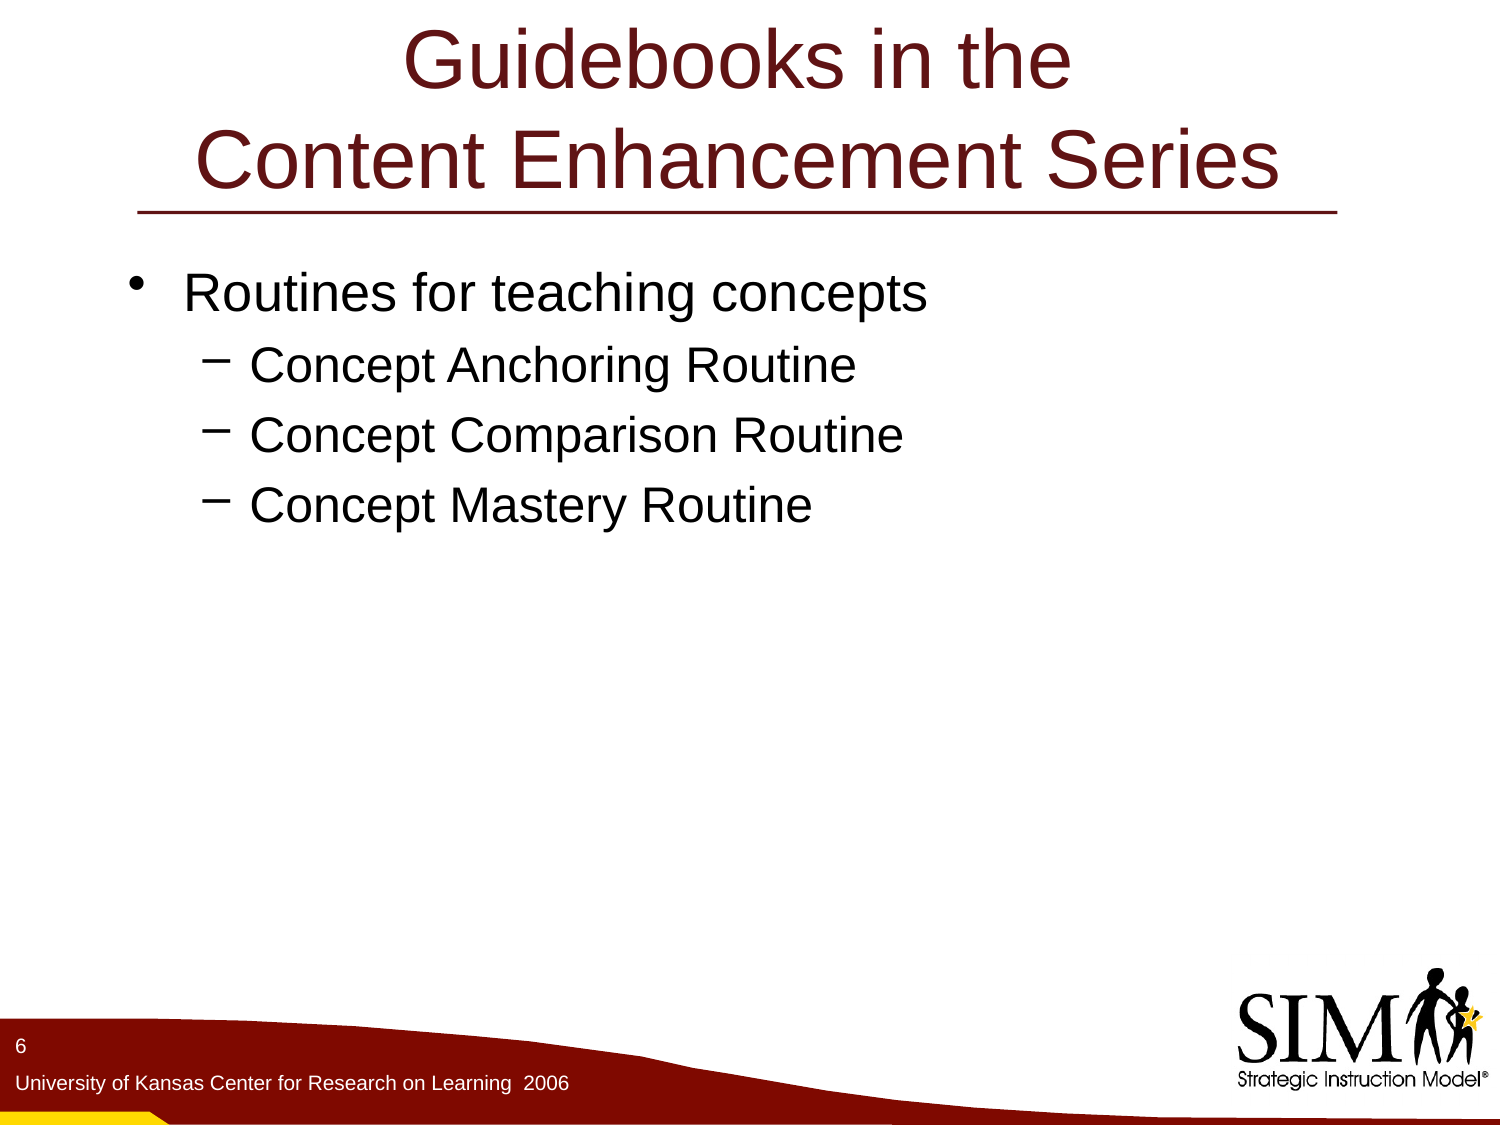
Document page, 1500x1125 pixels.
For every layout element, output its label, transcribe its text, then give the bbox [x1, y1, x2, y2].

footer University of Kansas Center for Research on Learning 2006 [0, 1062, 626, 1101]
slide_number 6 [0, 1024, 313, 1062]
picture [1231, 954, 1497, 1106]
list Routines for teaching concepts Concept Anchoring Routine Concept Comparison Routine Concept Mastery Routine [112, 249, 1388, 901]
title Guidebooks in the Content Enhancement Series [112, 74, 1388, 213]
